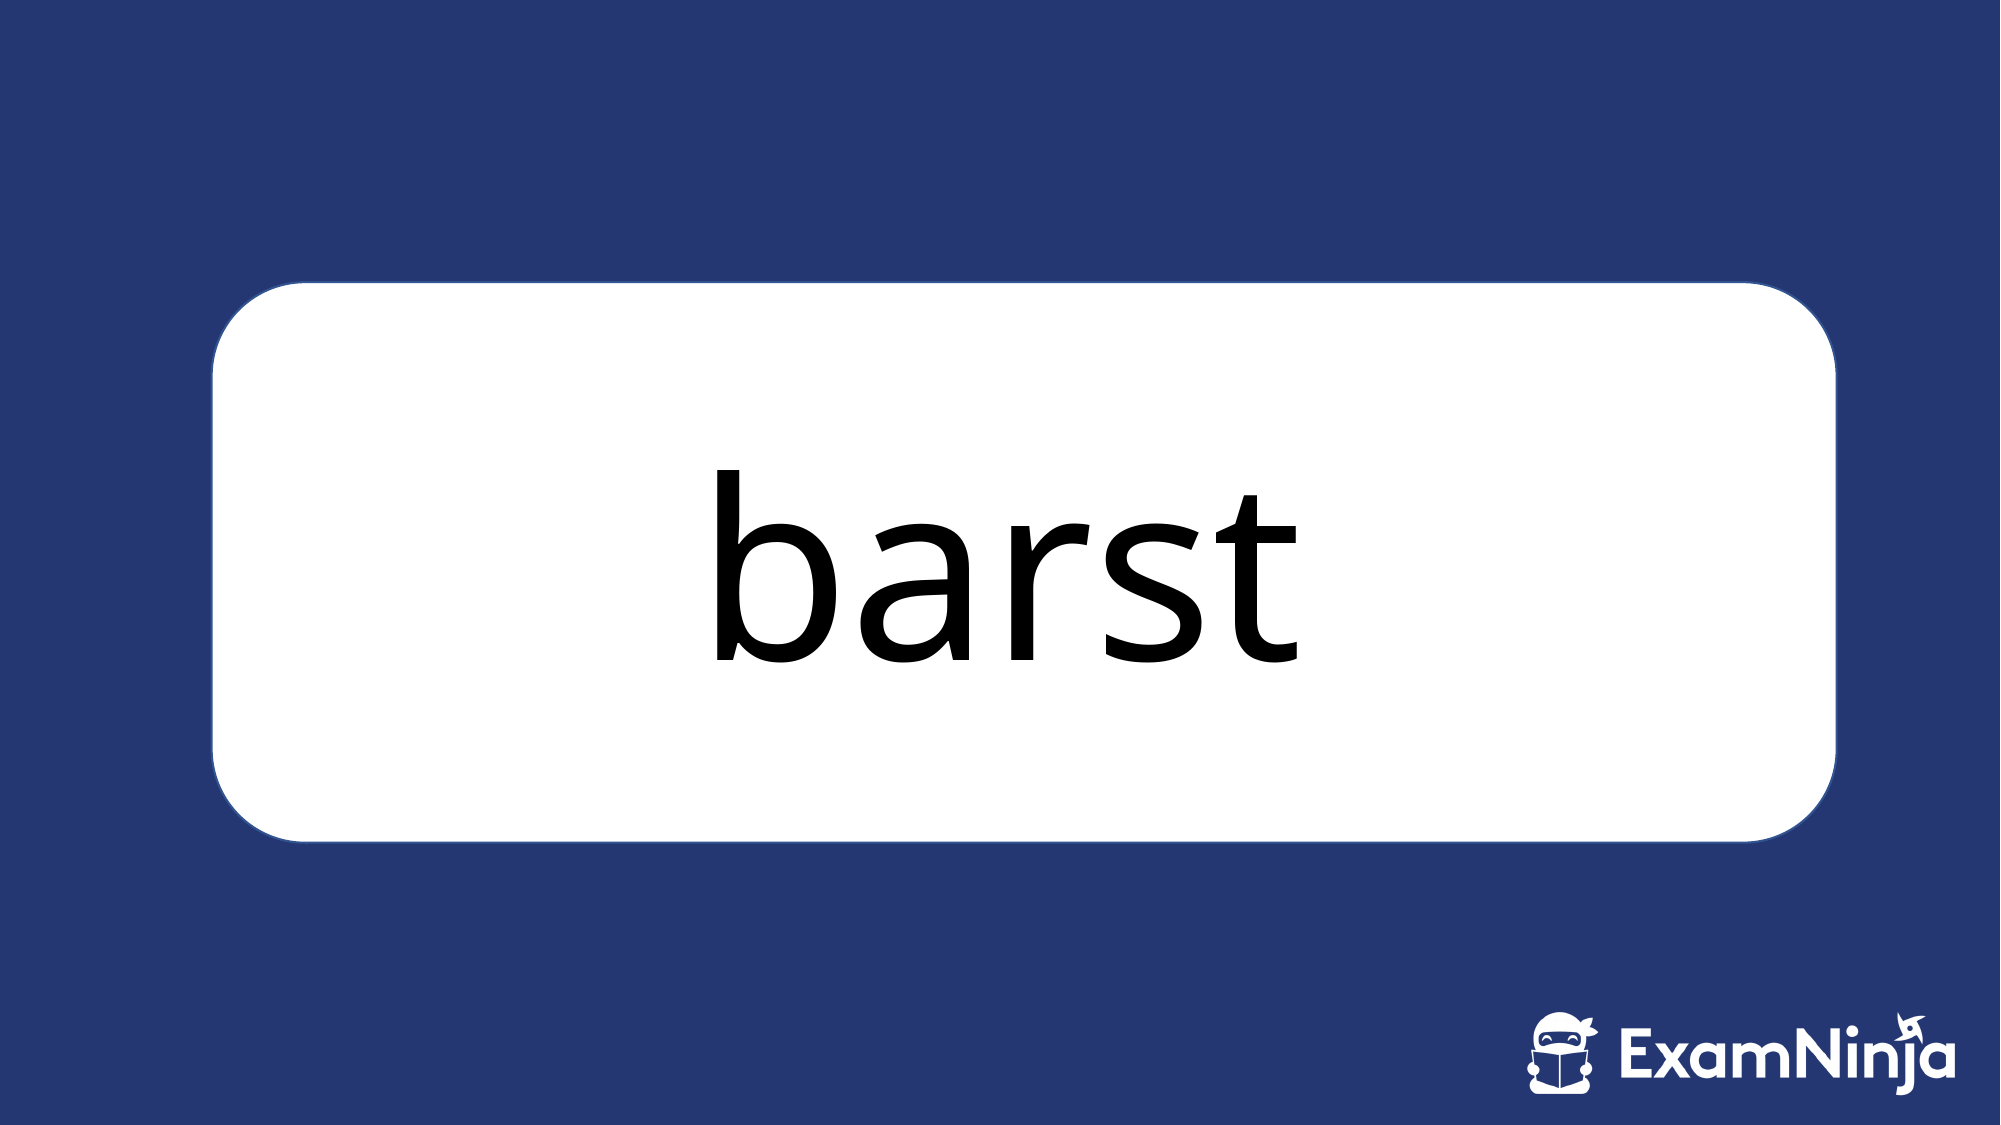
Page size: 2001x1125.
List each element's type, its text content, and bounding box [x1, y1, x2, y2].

text_box barst [143, 403, 1857, 719]
text_box [210, 281, 1838, 403]
text_box [210, 719, 1838, 844]
picture [1501, 1003, 1979, 1102]
